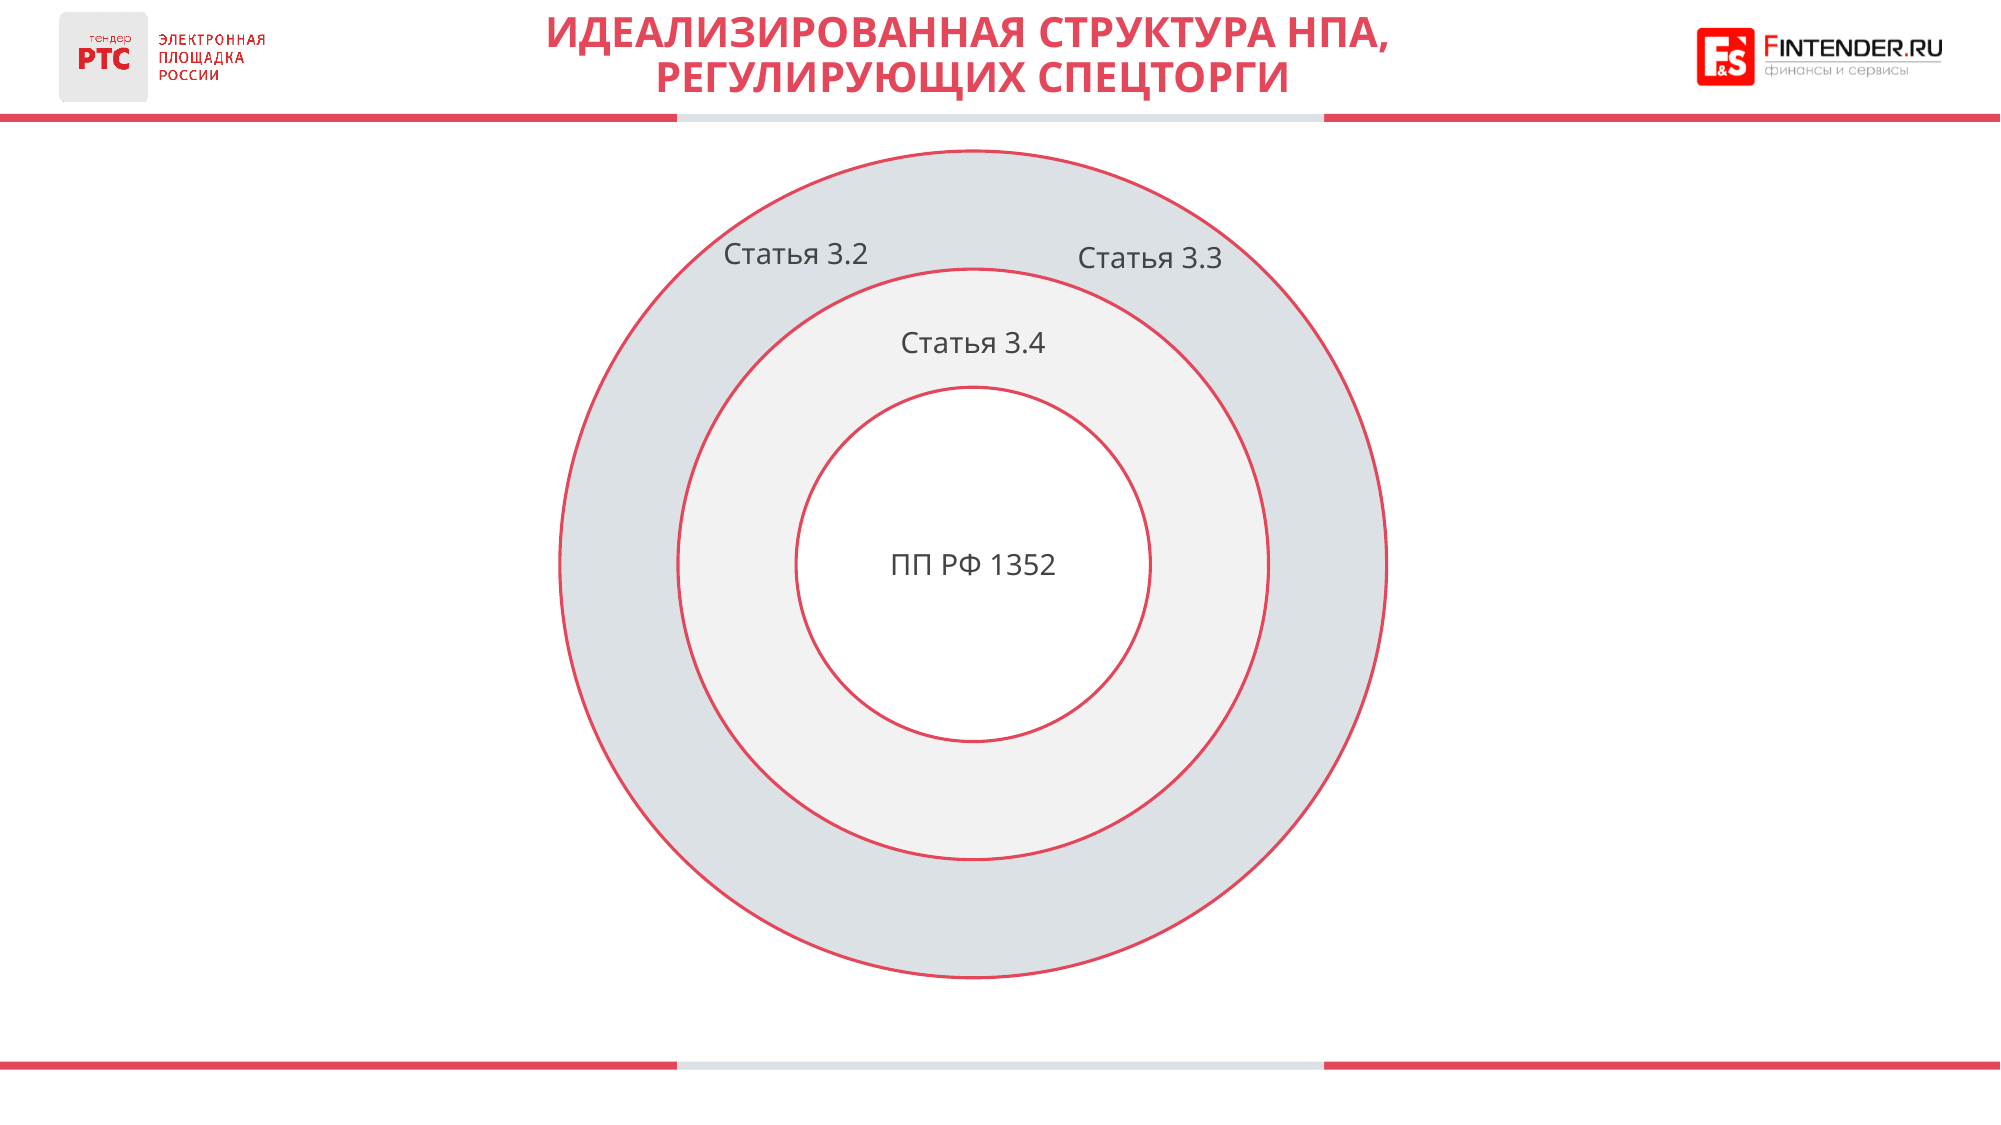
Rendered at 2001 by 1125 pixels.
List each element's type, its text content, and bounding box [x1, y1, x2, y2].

text_box Статья 3.3 [973, 231, 1328, 282]
text_box [824, 149, 1122, 177]
title Идеализированная структура нпа, регулирующих спецторги [294, 0, 1652, 114]
text_box Статья 3.2 [618, 228, 974, 279]
text_box Статья 3.4 [796, 316, 1151, 367]
text_box [796, 589, 1151, 744]
text_box [796, 385, 1151, 539]
picture [59, 12, 265, 102]
list [59, 177, 1941, 1036]
text_box ПП РФ 1352 [796, 539, 1151, 589]
picture [1696, 18, 1942, 95]
